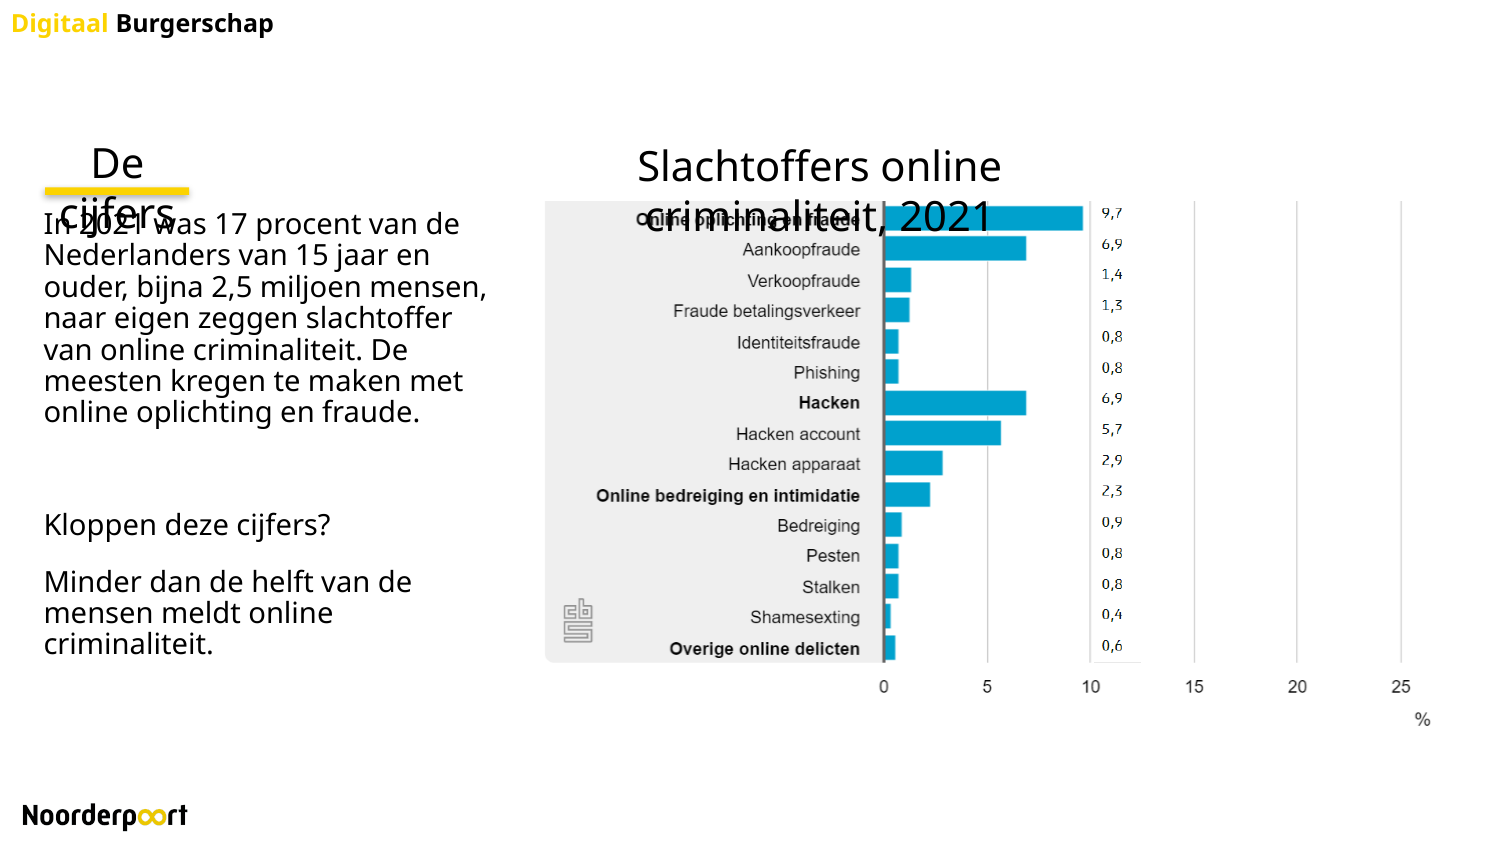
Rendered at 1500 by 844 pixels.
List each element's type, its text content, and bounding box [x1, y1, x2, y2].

text_box De cijfers [28, 129, 206, 201]
picture [526, 201, 1472, 741]
text_box In 2021 was 17 procent van de Nederlanders van 15 jaar en ouder, bijna 2,5 miljoen mensen, naar eigen zeggen slachtoffer van online criminaliteit. De meesten kregen te maken met online oplichting en fraude. Kloppen deze cijfers? Minder dan de helft van de mensen meldt online criminaliteit. [28, 201, 514, 668]
text_box [44, 187, 190, 196]
text_box Digitaal Burgerschap [0, 0, 311, 45]
picture [21, 801, 188, 832]
text_box Slachtoffers online criminaliteit, 2021 [498, 132, 1142, 248]
